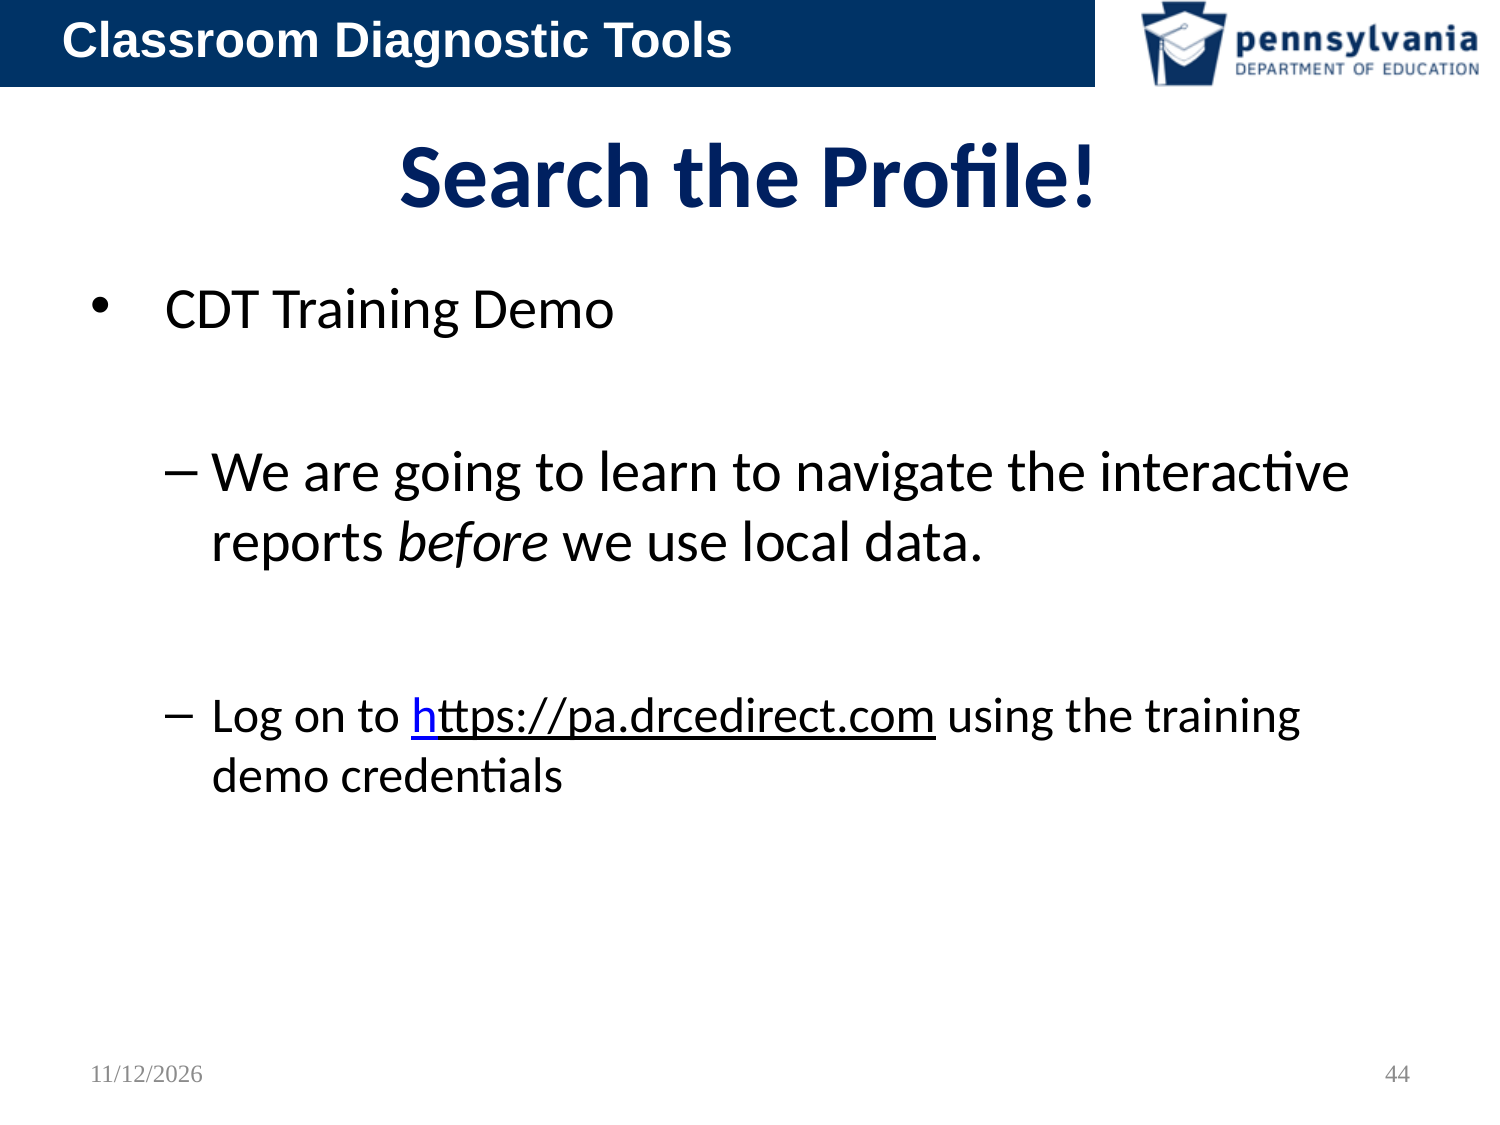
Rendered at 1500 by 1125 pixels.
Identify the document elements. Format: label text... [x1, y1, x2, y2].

picture [1134, 0, 1485, 90]
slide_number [75, 1042, 425, 1103]
slide_number 44 [1074, 1042, 1425, 1103]
list CDT Training Demo We are going to learn to navigate the interactive reports before we use local data. Log on to https://pa.drcedirect.com using the training demo credentials [74, 262, 1426, 1006]
title Search the Profile! [74, 76, 1426, 262]
